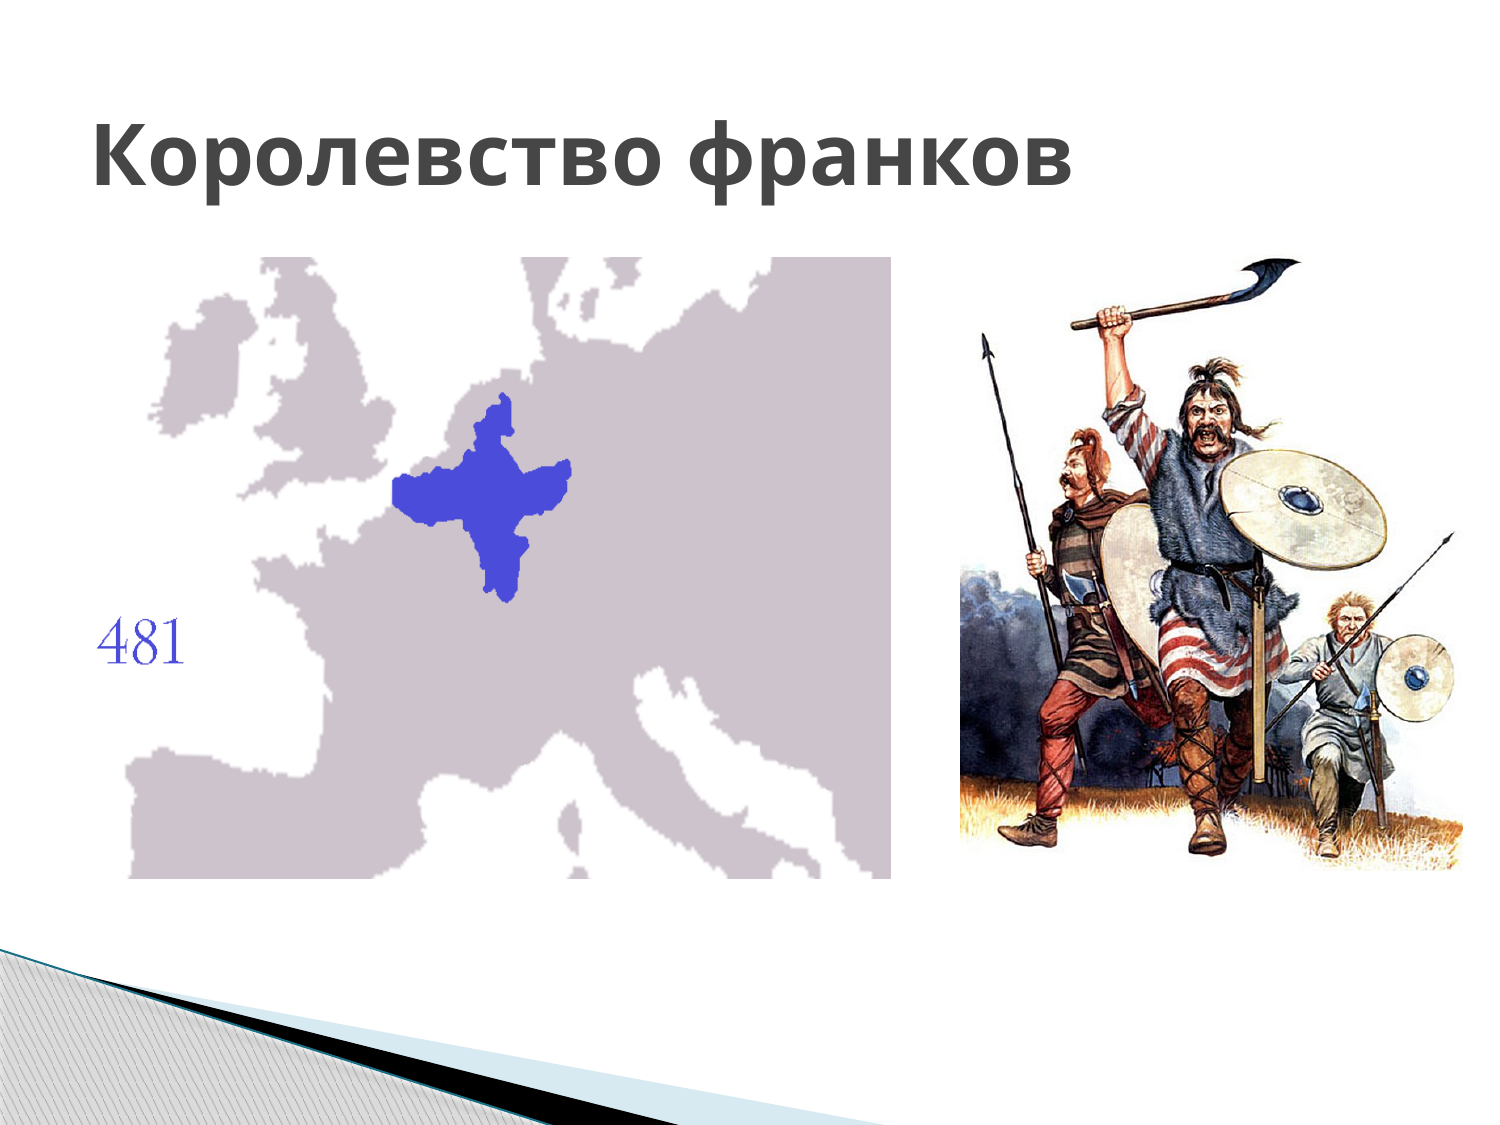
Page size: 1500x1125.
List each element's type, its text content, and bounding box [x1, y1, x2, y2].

picture [960, 245, 1463, 872]
picture [58, 257, 891, 880]
title Королевство франков [75, 45, 1425, 258]
